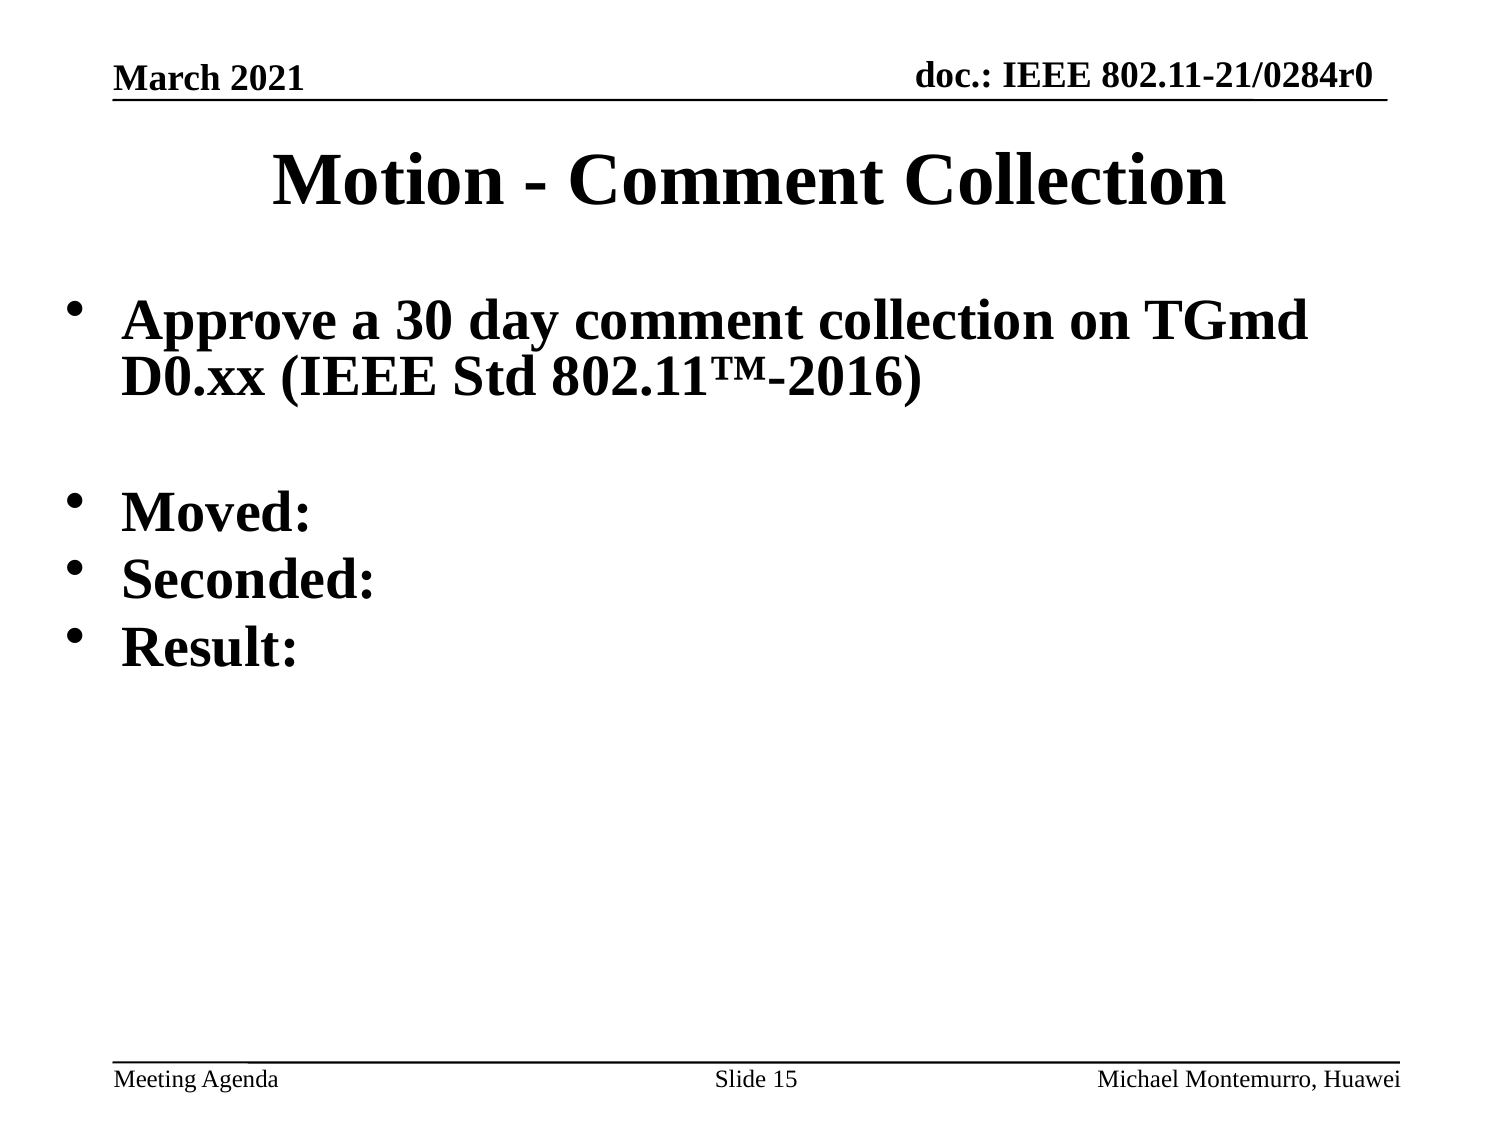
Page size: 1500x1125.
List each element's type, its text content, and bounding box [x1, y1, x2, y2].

title Motion - Comment Collection [112, 137, 1388, 213]
text_box Approve a 30 day comment collection on TGmd D0.xx (IEEE Std 802.11™-2016) Moved: Seconded: Result: [50, 287, 1450, 725]
slide_number Slide 15 [712, 1061, 800, 1093]
footer Michael Montemurro, Huawei [949, 1061, 1402, 1093]
